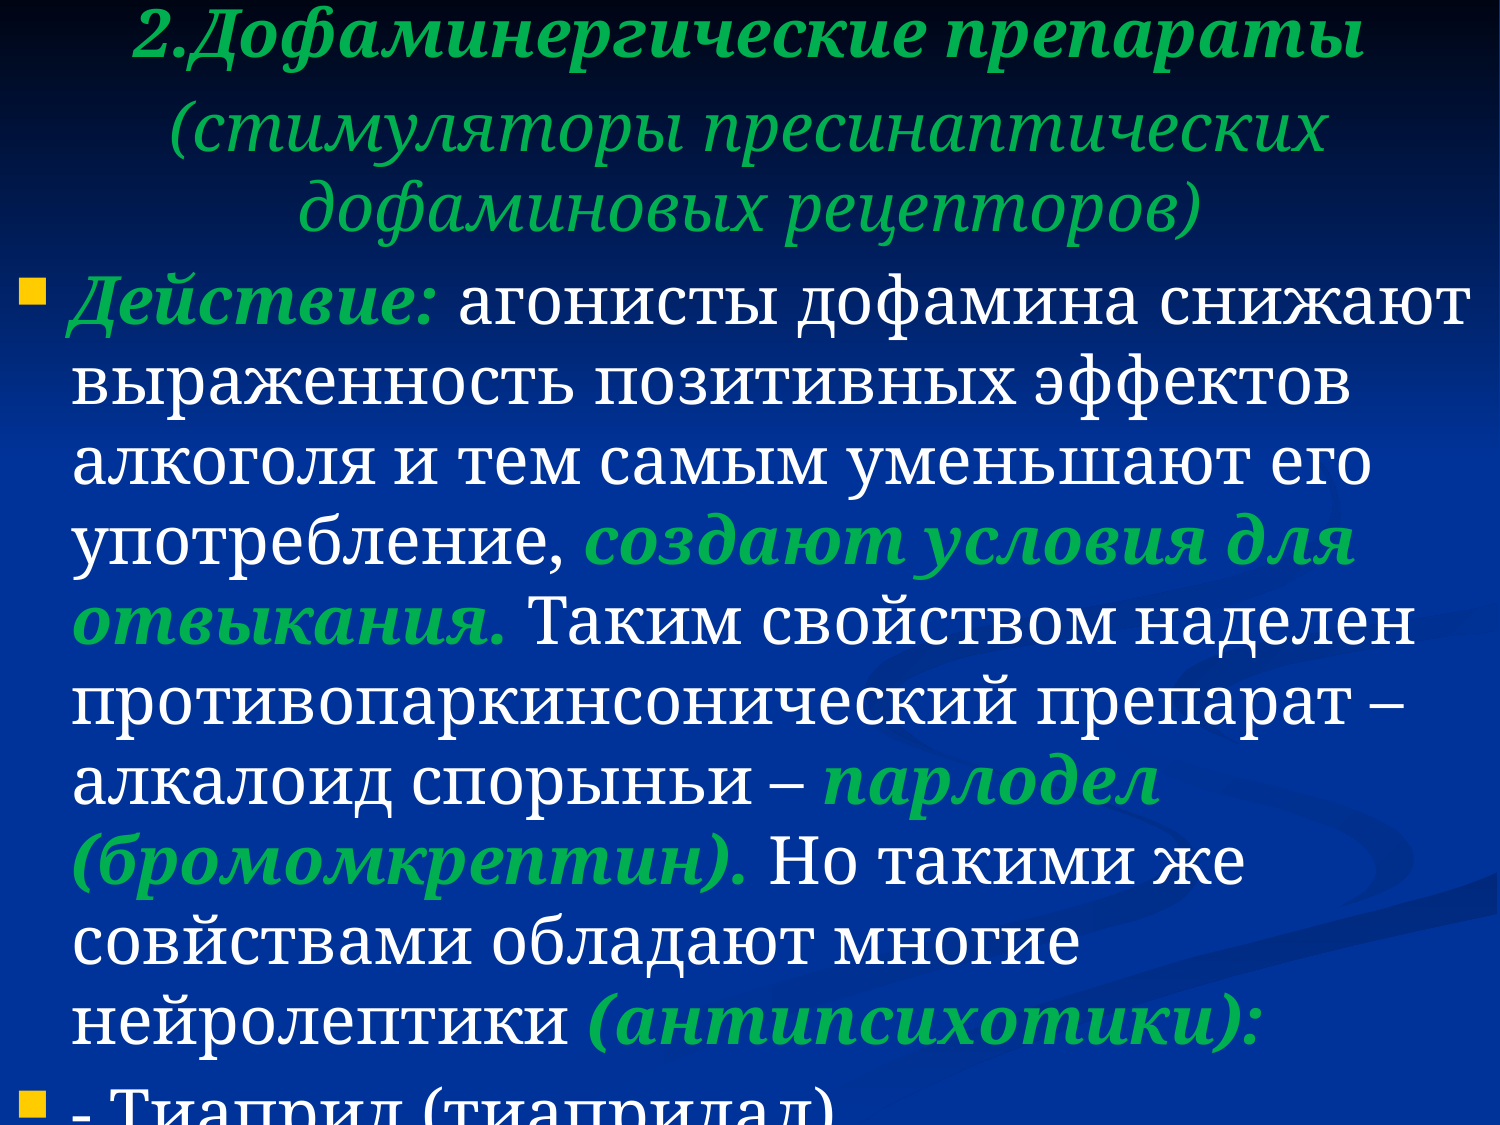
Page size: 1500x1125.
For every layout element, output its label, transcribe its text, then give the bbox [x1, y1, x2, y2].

list 2.Дофаминергические препараты (стимуляторы пресинаптических дофаминовых рецепторов) Действие: агонисты дофамина снижают выраженность позитивных эффектов алкоголя и тем самым уменьшают его употребление, создают условия для отвыкания. Таким свойством наделен противопаркинсонический препарат – алкалоид спорыньи – парлодел (бромомкрептин). Но такими же совйствами обладают многие нейролептики (антипсихотики): - Тиаприд (тиапридал). - Перфеназин (этаперазин). [0, 0, 1500, 1095]
